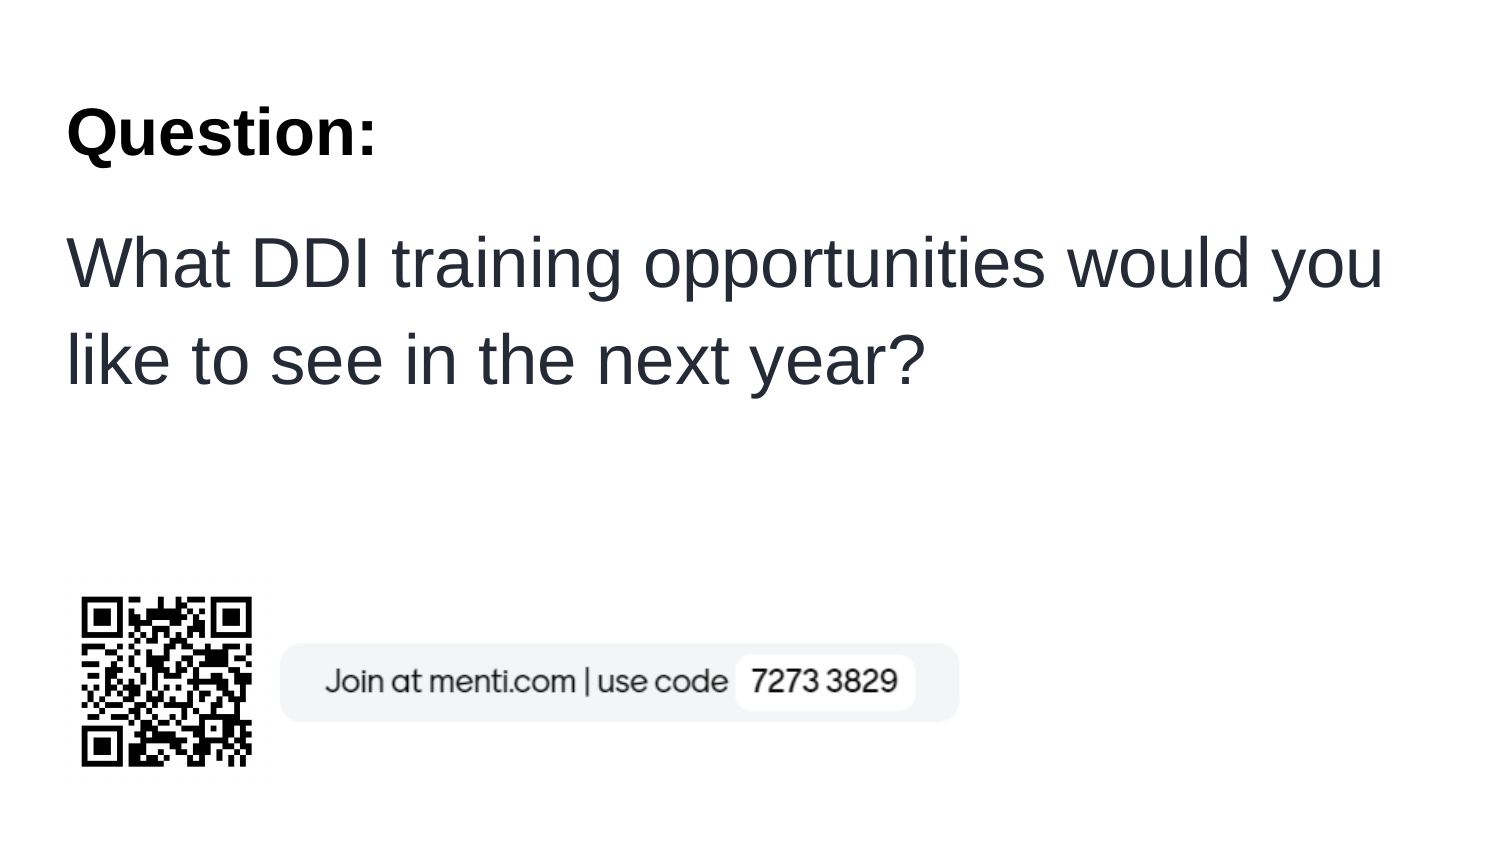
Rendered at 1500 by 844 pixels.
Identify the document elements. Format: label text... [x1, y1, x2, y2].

list What DDI training opportunities would you like to see in the next year? [51, 189, 1449, 750]
title Question: [51, 72, 1449, 167]
picture [58, 572, 966, 790]
